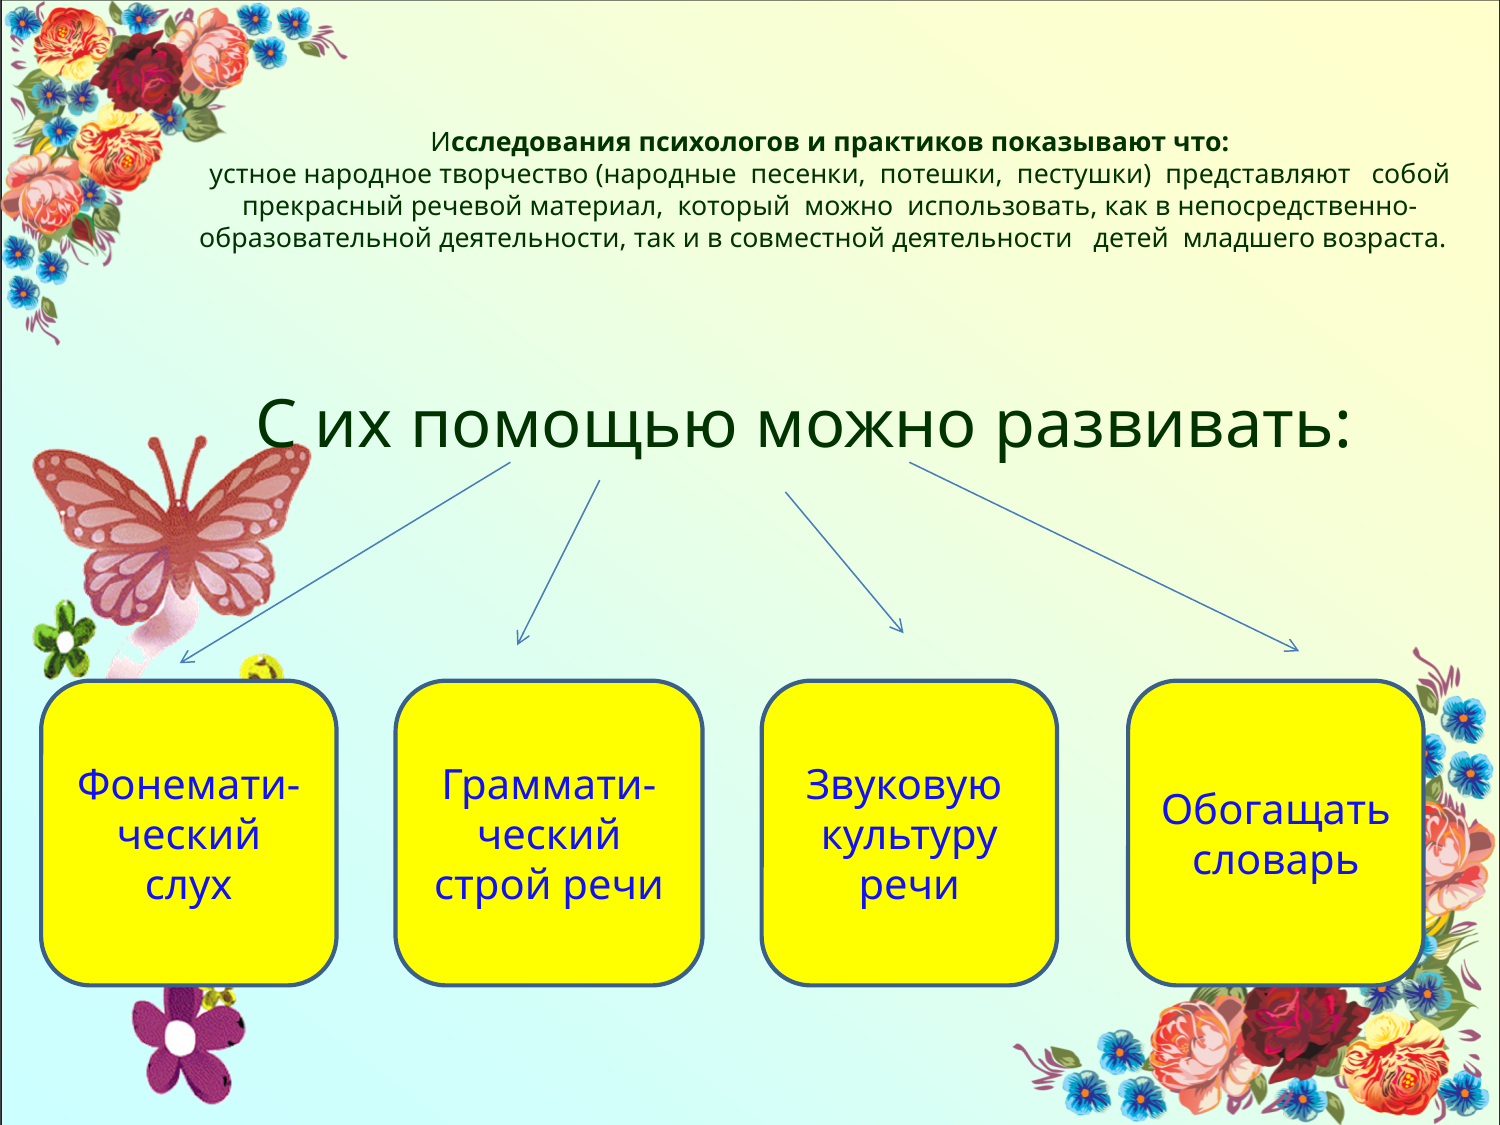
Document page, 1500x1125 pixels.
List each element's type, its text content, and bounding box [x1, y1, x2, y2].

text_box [516, 479, 600, 646]
text_box Звуковую культуру речи [759, 678, 1060, 988]
title Исследования психологов и практиков показывают что: устное народное творчество (народные песенки, потешки, пестушки) представляют собой прекрасный речевой материал, который можно использовать, как в непосредственно-образовательной деятельности, так и в совместной деятельности детей младшего возраста. [182, 0, 1477, 311]
text_box Обогащать словарь [1125, 678, 1426, 988]
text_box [179, 461, 511, 664]
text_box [909, 461, 1300, 652]
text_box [785, 491, 904, 634]
text_box Фонемати-ческий слух [39, 678, 339, 988]
text_box Граммати-ческий строй речи [393, 678, 705, 988]
text_box С их помощью можно развивать: [171, 373, 1447, 469]
picture [0, 0, 1500, 1125]
